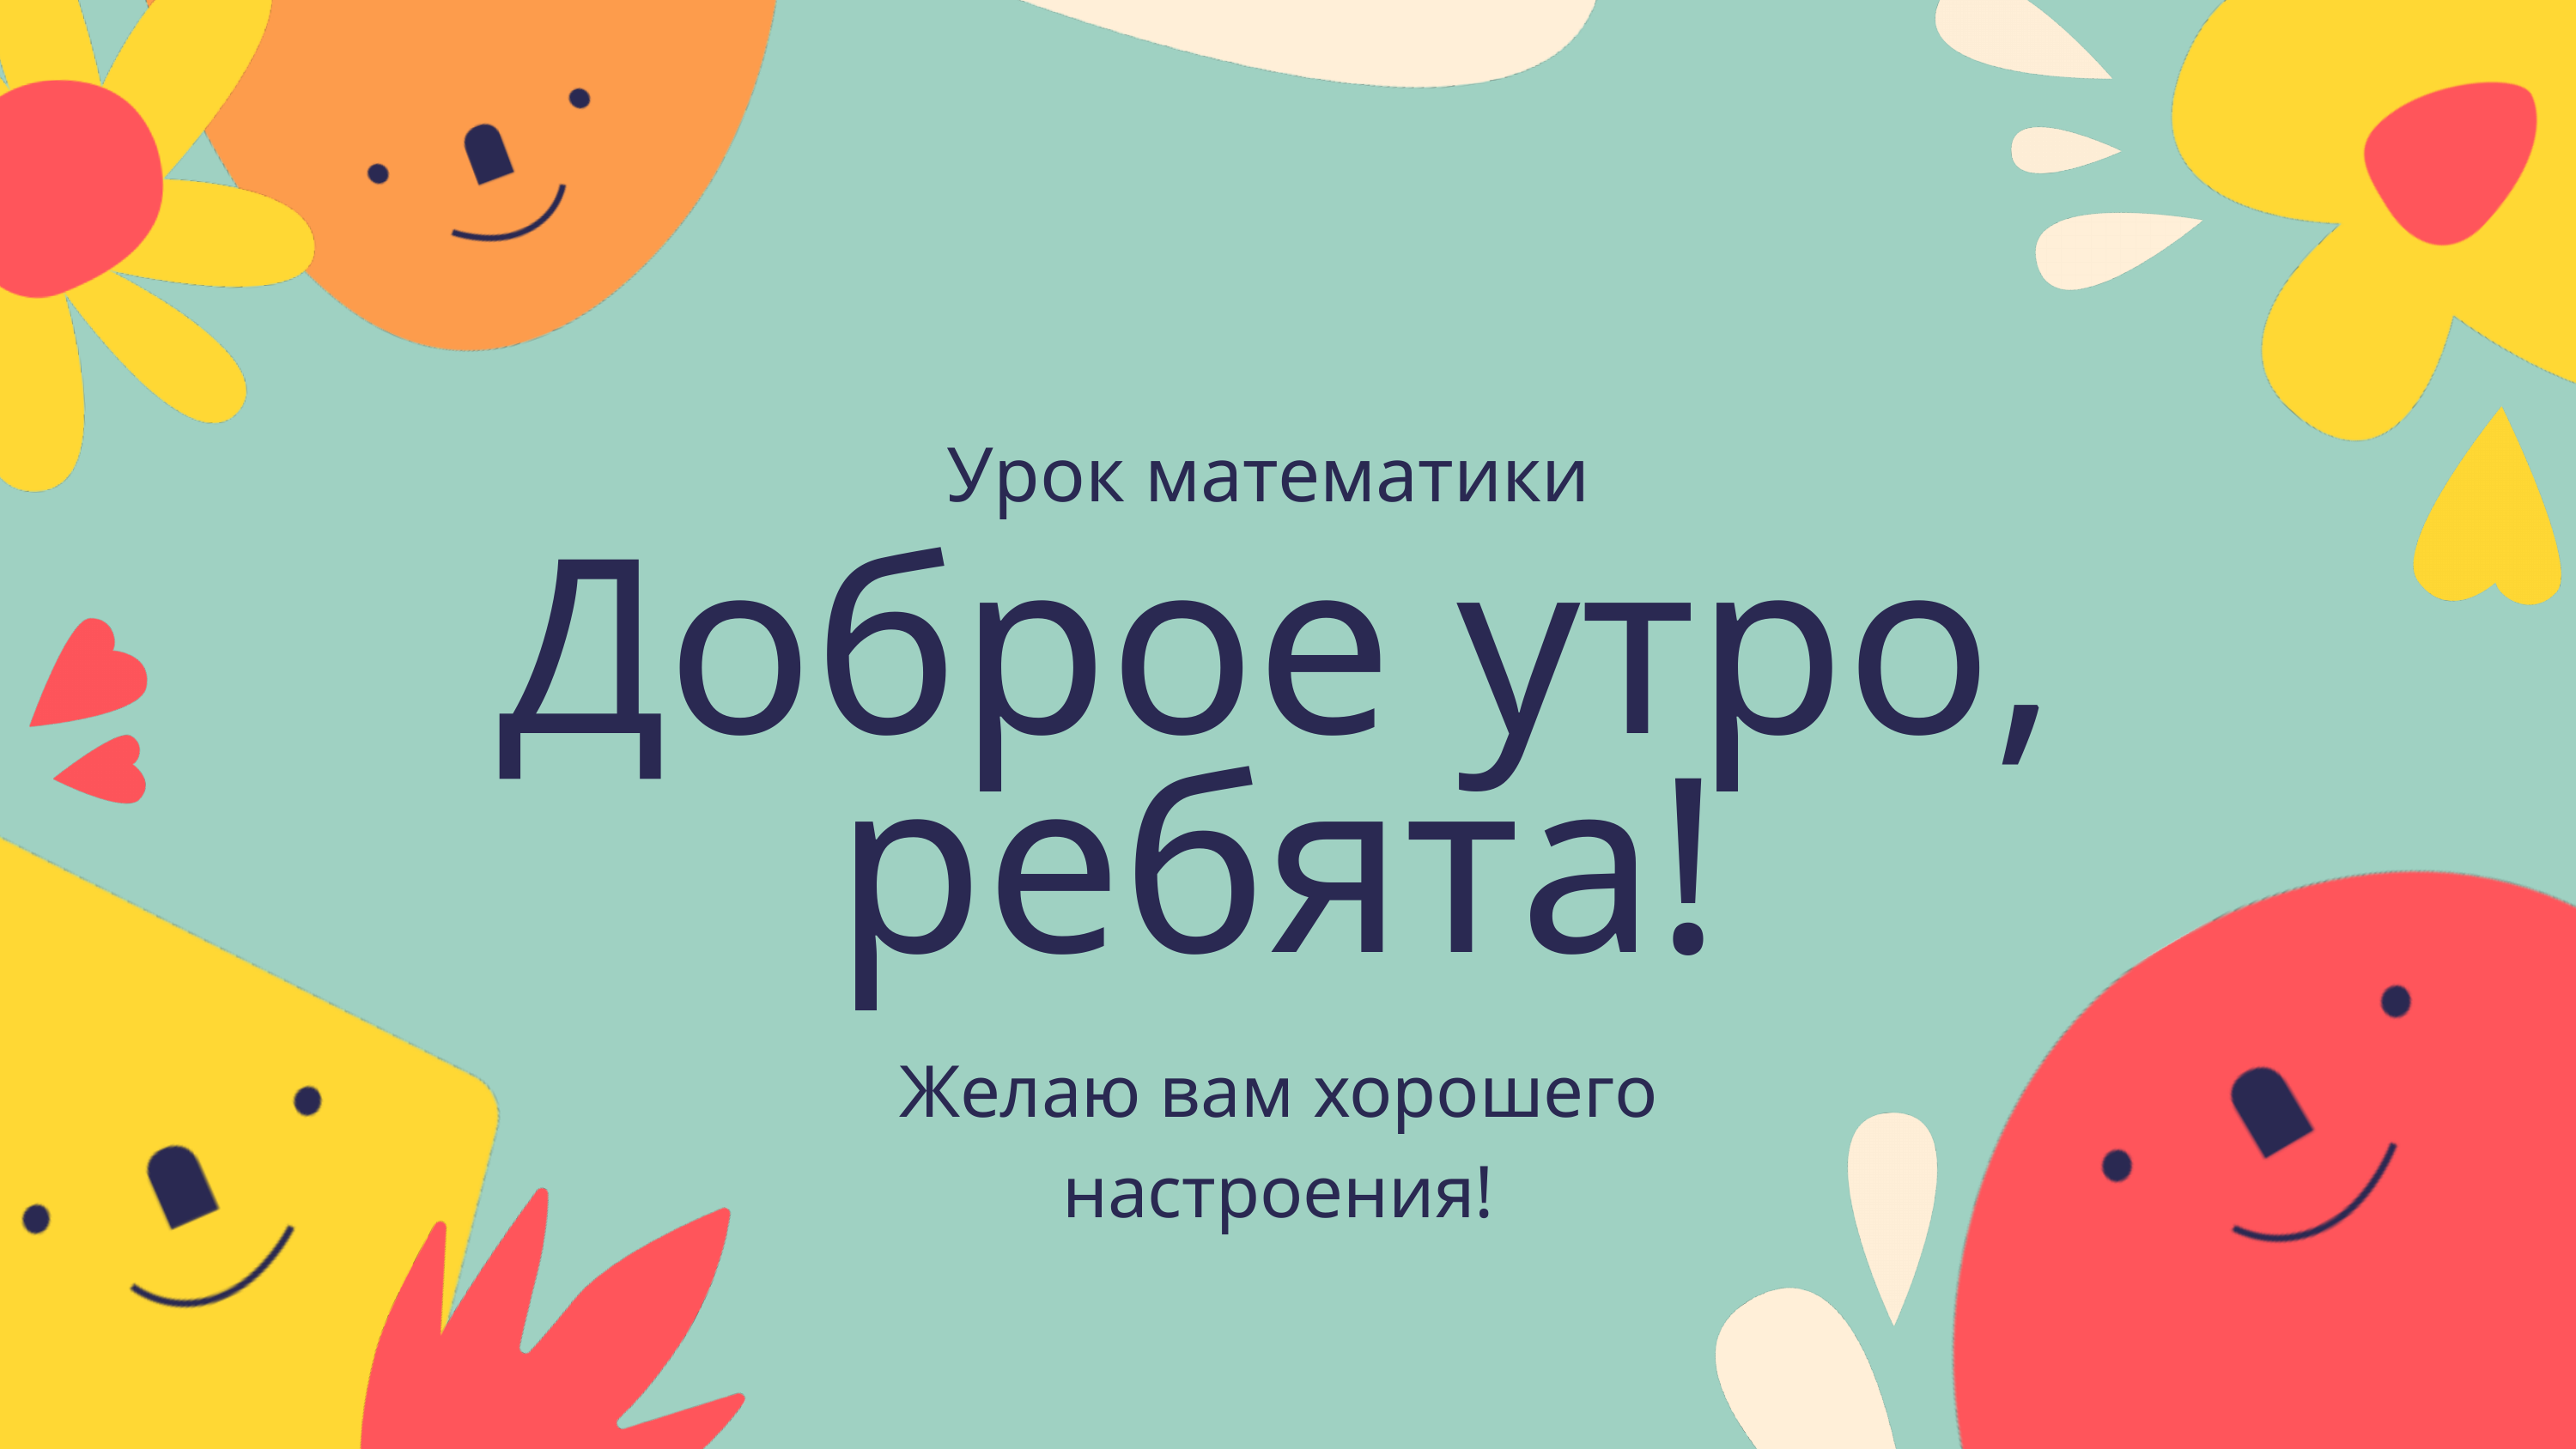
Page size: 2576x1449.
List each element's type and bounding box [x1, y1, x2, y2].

picture [0, 0, 956, 498]
picture [0, 591, 817, 1449]
text_box [318, 411, 2239, 1125]
picture [945, 0, 1652, 244]
picture [1612, 726, 2576, 1449]
picture [1914, 0, 2576, 658]
